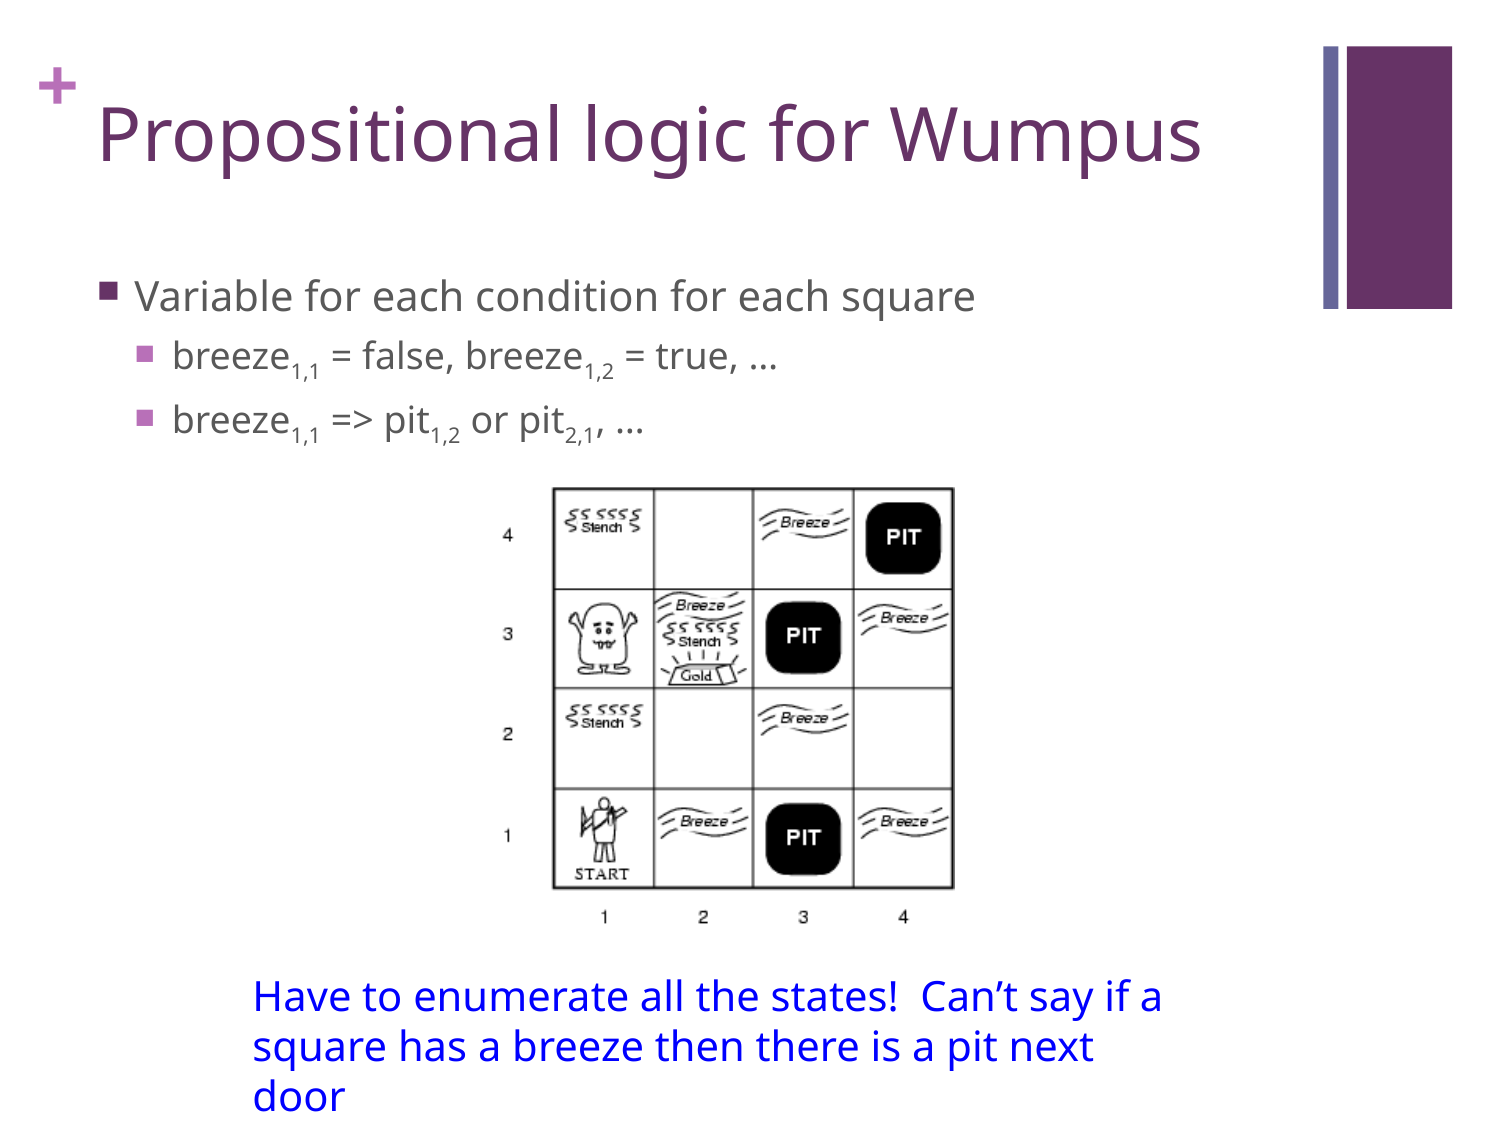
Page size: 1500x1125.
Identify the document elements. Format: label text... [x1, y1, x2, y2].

text_box Have to enumerate all the states! Can’t say if a square has a breeze then there is a pit next door [237, 962, 1213, 1125]
title Propositional logic for Wumpus [81, 79, 1322, 262]
picture [499, 486, 956, 934]
list Variable for each condition for each square breeze1,1 = false, breeze1,2 = true, … breeze1,1 => pit1,2 or pit2,1, … [81, 262, 1322, 488]
